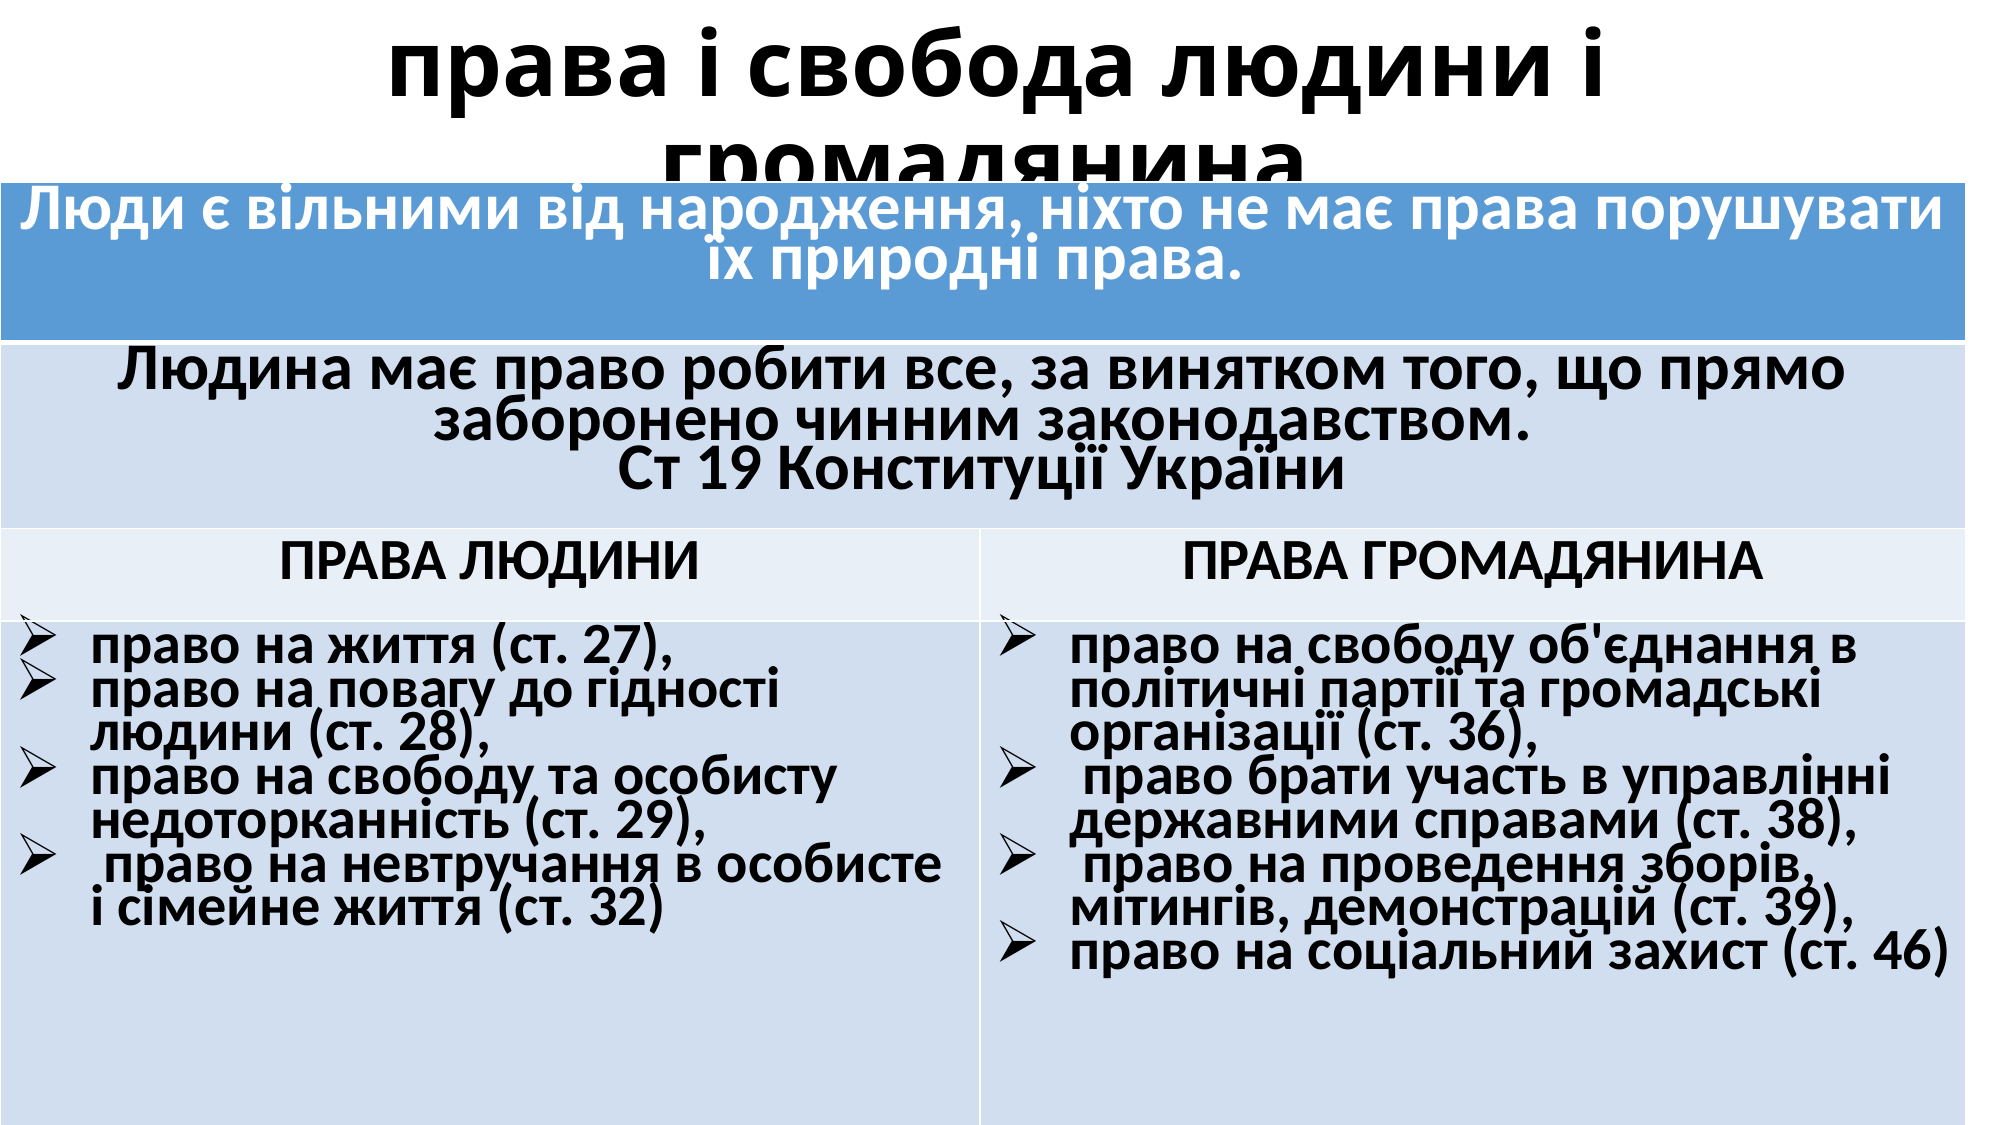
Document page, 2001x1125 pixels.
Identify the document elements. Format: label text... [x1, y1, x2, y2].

table_cell ПРАВА ГРОМАДЯНИНА [981, 529, 1965, 620]
table_header Люди є вільними від народження, ніхто не має права порушувати їх природні права. [1, 183, 1965, 340]
table_cell право на свободу об'єднання в політичні партії та громадські організації (ст. 36), право брати участь в управлінні державними справами (ст. 38), право на проведення зборів, мітингів, демонстрацій (ст. 39), право на соціальний захист (ст. 46) [981, 622, 1965, 1125]
table_cell ПРАВА ЛЮДИНИ [1, 529, 979, 620]
title права і свобода людини і громадянина [134, 27, 1860, 181]
table_cell право на життя (ст. 27), право на повагу до гідності людини (ст. 28), право на свободу та особисту недоторканність (ст. 29), право на невтручання в особисте і сімейне життя (ст. 32) [1, 622, 979, 1125]
table_cell Людина має право робити все, за винятком того, що прямо заборонено чинним законодавством. Ст 19 Конституції України [1, 345, 1965, 528]
